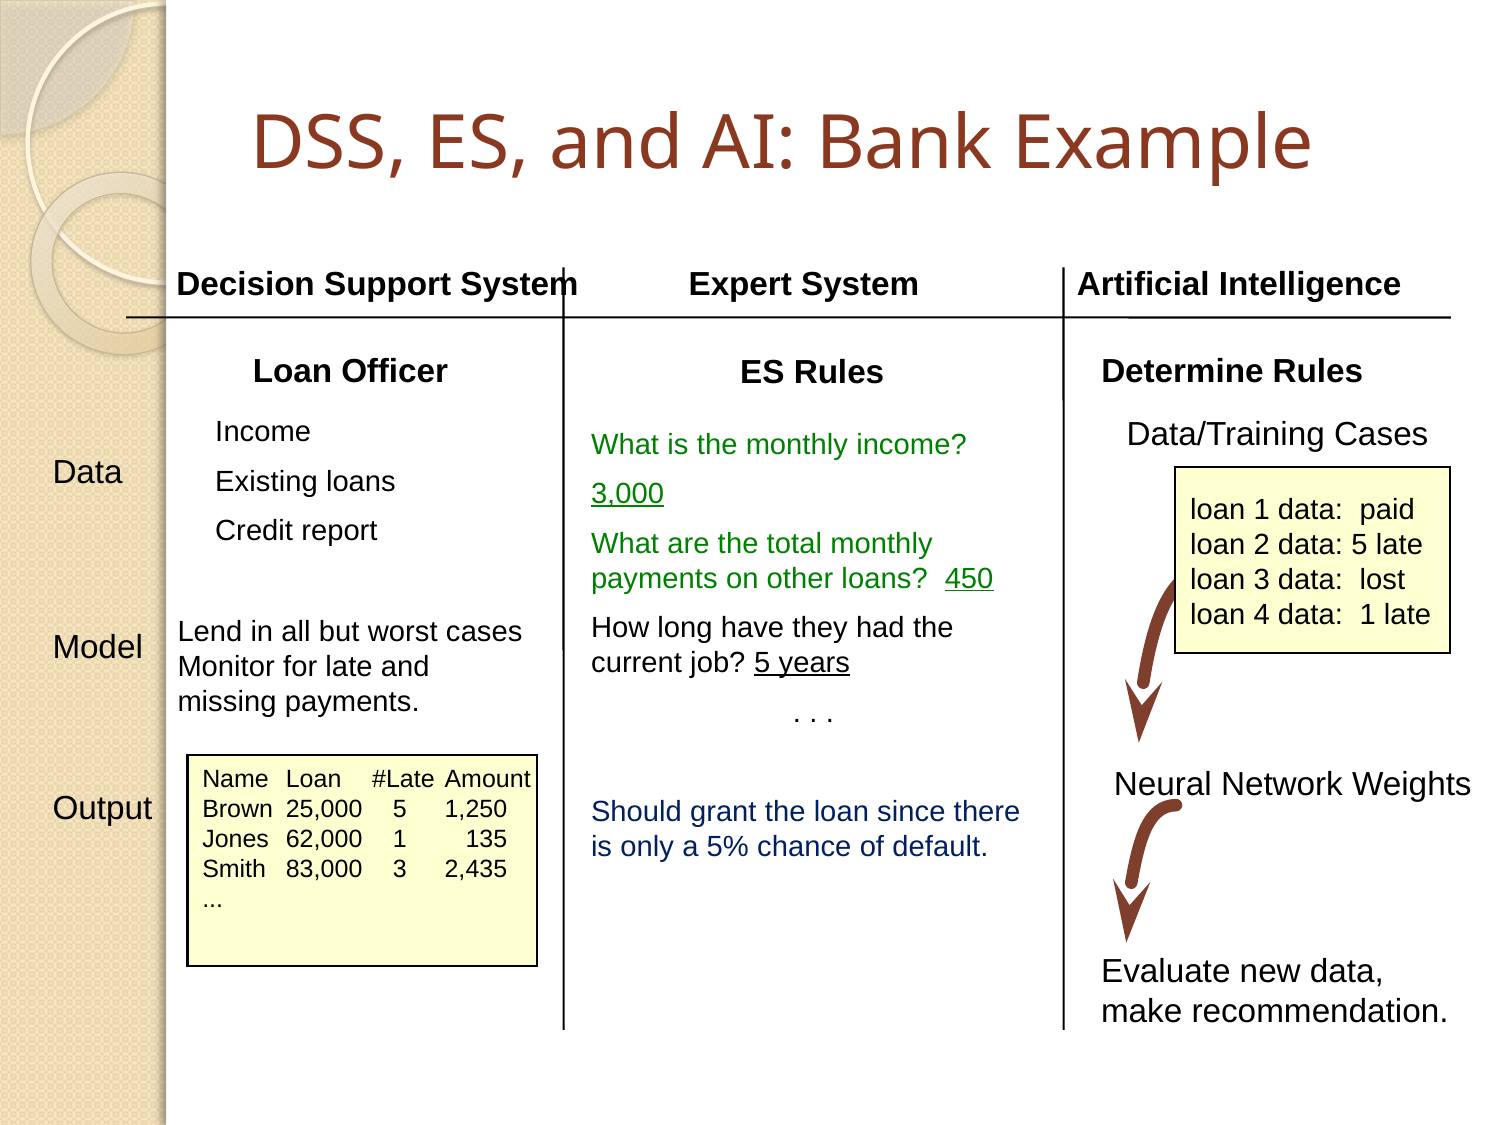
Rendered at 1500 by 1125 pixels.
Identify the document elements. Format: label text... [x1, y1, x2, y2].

text_box Neural Network Weights [1098, 754, 1488, 810]
text_box Loan Officer [237, 342, 464, 398]
text_box What is the monthly income? 3,000 What are the total monthly payments on other loans? 450 How long have they had the current job? 5 years . . . Should grant the loan since there is only a 5% chance of default. [576, 417, 1051, 870]
text_box Artificial Intelligence [1061, 254, 1418, 310]
text_box [1120, 805, 1177, 943]
title DSS, ES, and AI: Bank Example [235, 45, 1466, 233]
text_box Expert System [673, 254, 935, 310]
text_box Output [37, 778, 168, 834]
text_box loan 1 data: paid loan 2 data: 5 late loan 3 data: lost loan 4 data: 1 late [1175, 467, 1450, 653]
text_box Income Existing loans Credit report [200, 404, 537, 554]
text_box Name Loan #Late Amount Brown 25,000 5 1,250 Jones 62,000 1 135 Smith 83,000 3 2,435 ... [187, 754, 538, 967]
text_box Data/Training Cases [1111, 404, 1445, 460]
text_box ES Rules [725, 342, 900, 398]
text_box Model [37, 617, 159, 673]
text_box Evaluate new data, make recommendation. [1086, 942, 1465, 1038]
text_box Decision Support System [161, 254, 595, 310]
text_box [1133, 590, 1214, 743]
text_box Determine Rules [1086, 342, 1379, 398]
text_box Lend in all but worst cases Monitor for late and missing payments. [162, 604, 550, 725]
text_box Data [37, 442, 138, 498]
